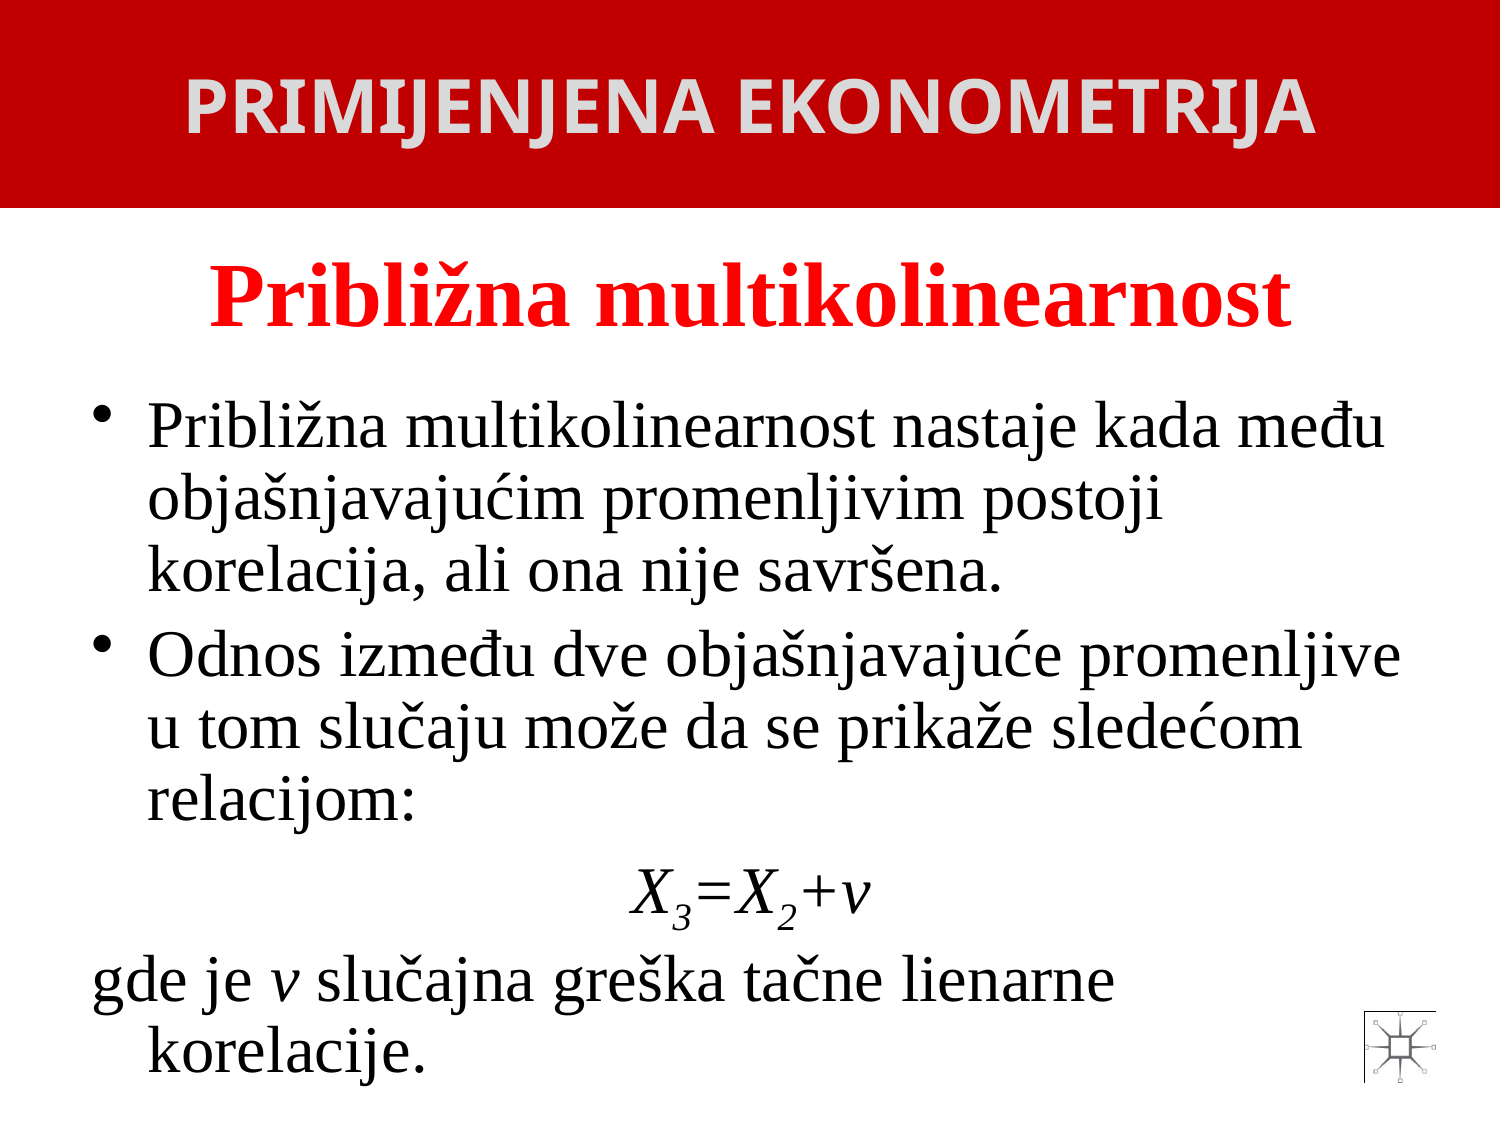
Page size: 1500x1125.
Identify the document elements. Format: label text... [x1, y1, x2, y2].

text_box PRIMIJENJENA EKONOMETRIJA [0, 0, 1500, 208]
picture [1427, 1011, 1436, 1083]
list Približna multikolinearnost nastaje kada među objašnjavajućim promenljivim postoji korelacija, ali ona nije savršena. Odnos između dve objašnjavajuće promenljive u tom slučaju može da se prikaže sledećom relacijom: X3=X2+v gde je v slučajna greška tačne lienarne korelacije. [76, 382, 1427, 1125]
title Približna multikolinearnost [76, 231, 1427, 348]
